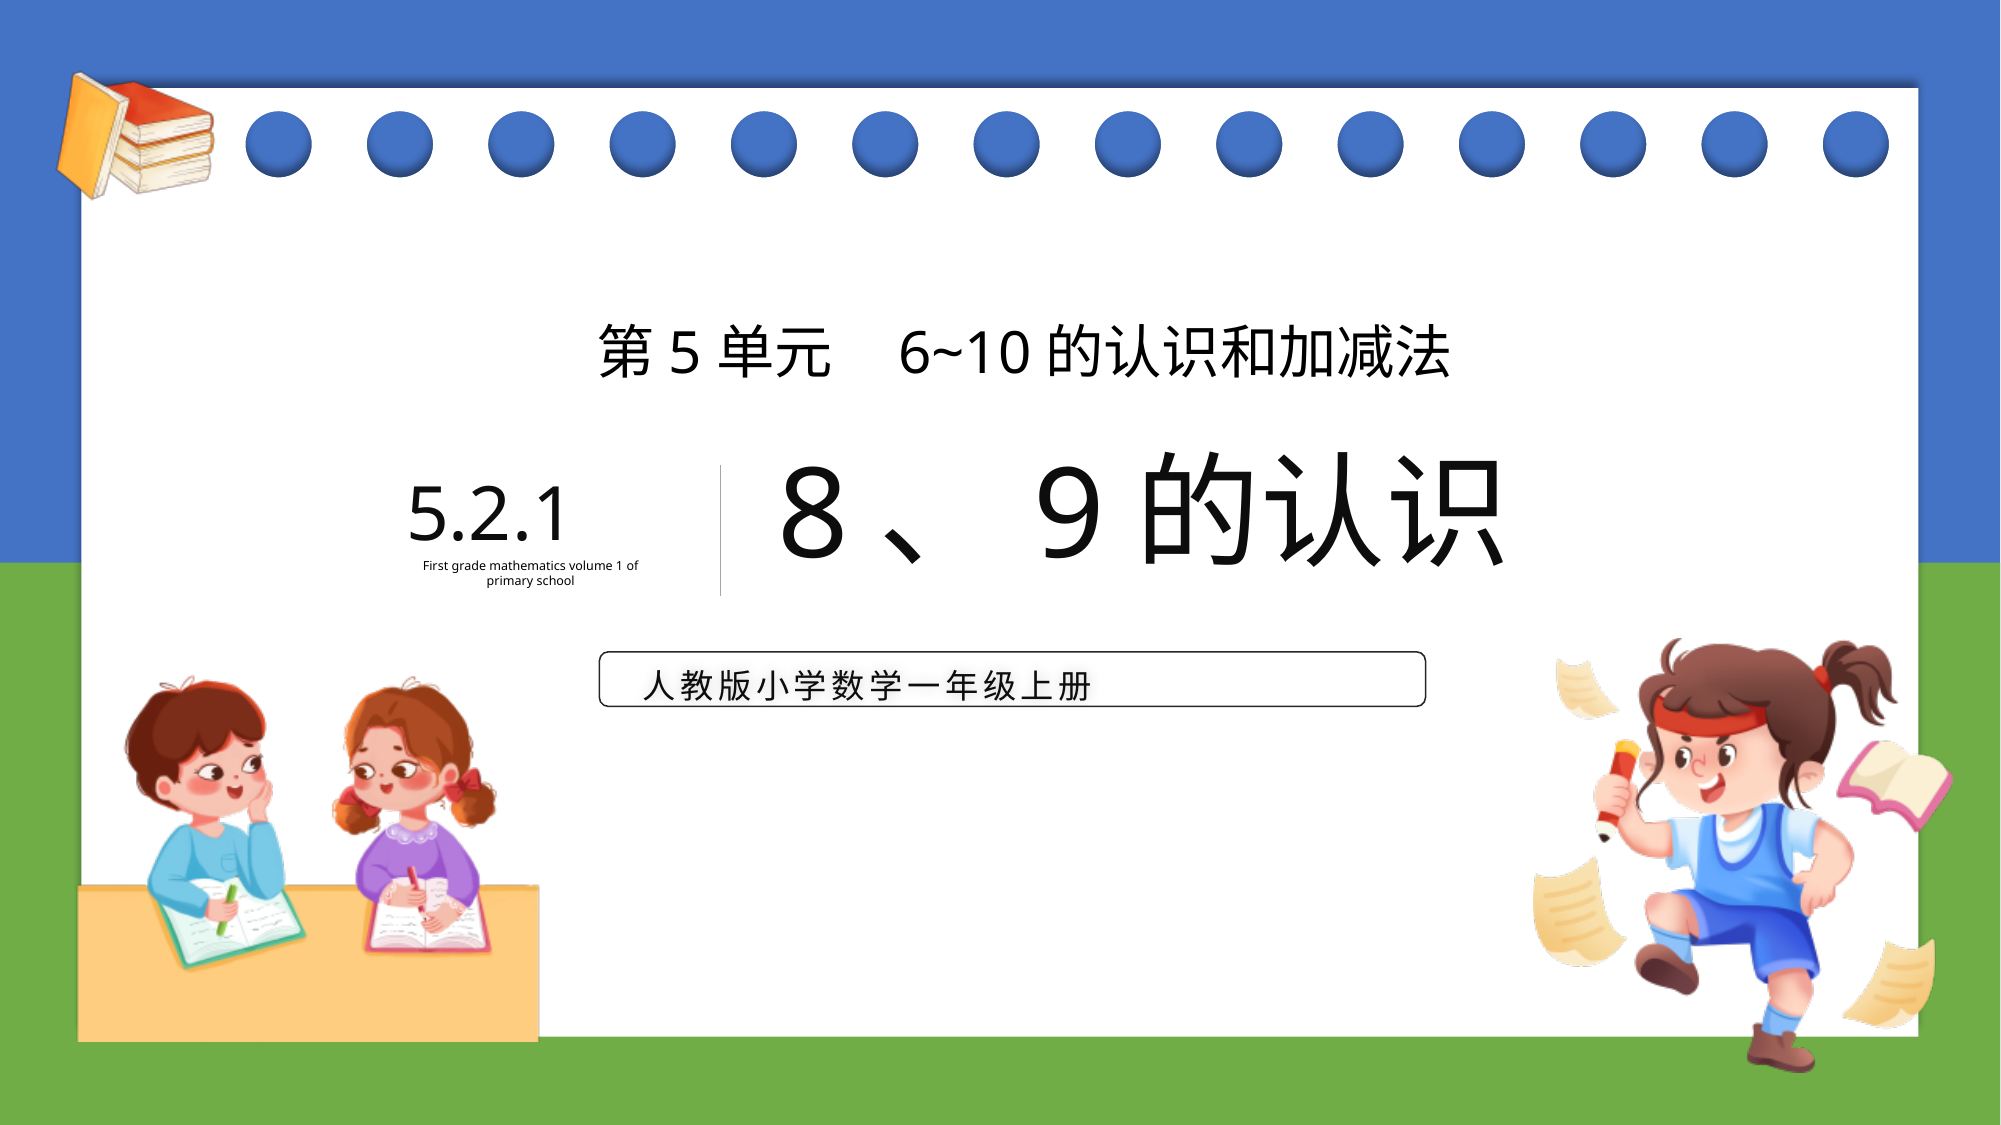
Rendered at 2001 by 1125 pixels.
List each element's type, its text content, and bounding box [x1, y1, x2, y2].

picture [1533, 638, 1953, 1073]
text_box 第5单元 6~10的认识和加减法 [581, 307, 1472, 393]
text_box 8、9的认识 [762, 442, 1606, 580]
text_box First grade mathematics volume 1 of primary school [387, 550, 674, 596]
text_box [599, 651, 1426, 713]
picture [16, 611, 591, 1042]
text_box 5.2.1 [391, 458, 679, 563]
picture [51, 49, 220, 218]
